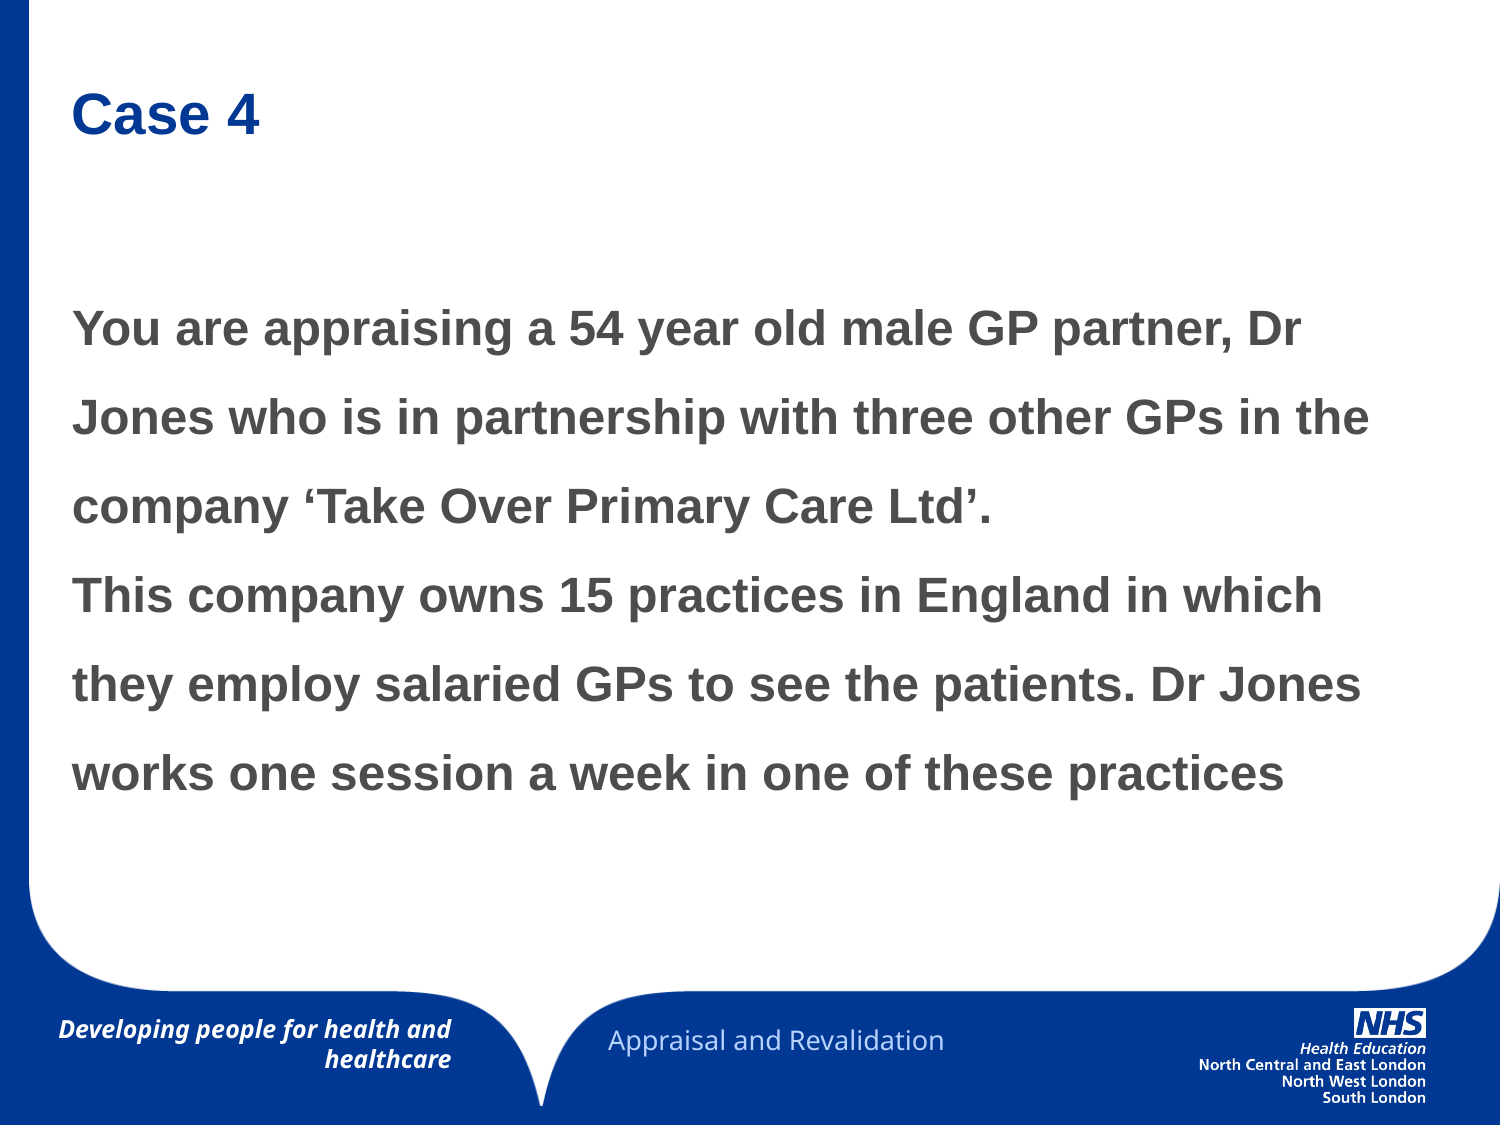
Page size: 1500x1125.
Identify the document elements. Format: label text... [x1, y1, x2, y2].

picture [29, 0, 1500, 1106]
list You are appraising a 54 year old male GP partner, Dr Jones who is in partnership with three other GPs in the company ‘Take Over Primary Care Ltd’. This company owns 15 practices in England in which they employ salaried GPs to see the patients. Dr Jones works one session a week in one of these practices [71, 266, 1430, 953]
title Case 4 [71, 89, 1430, 229]
